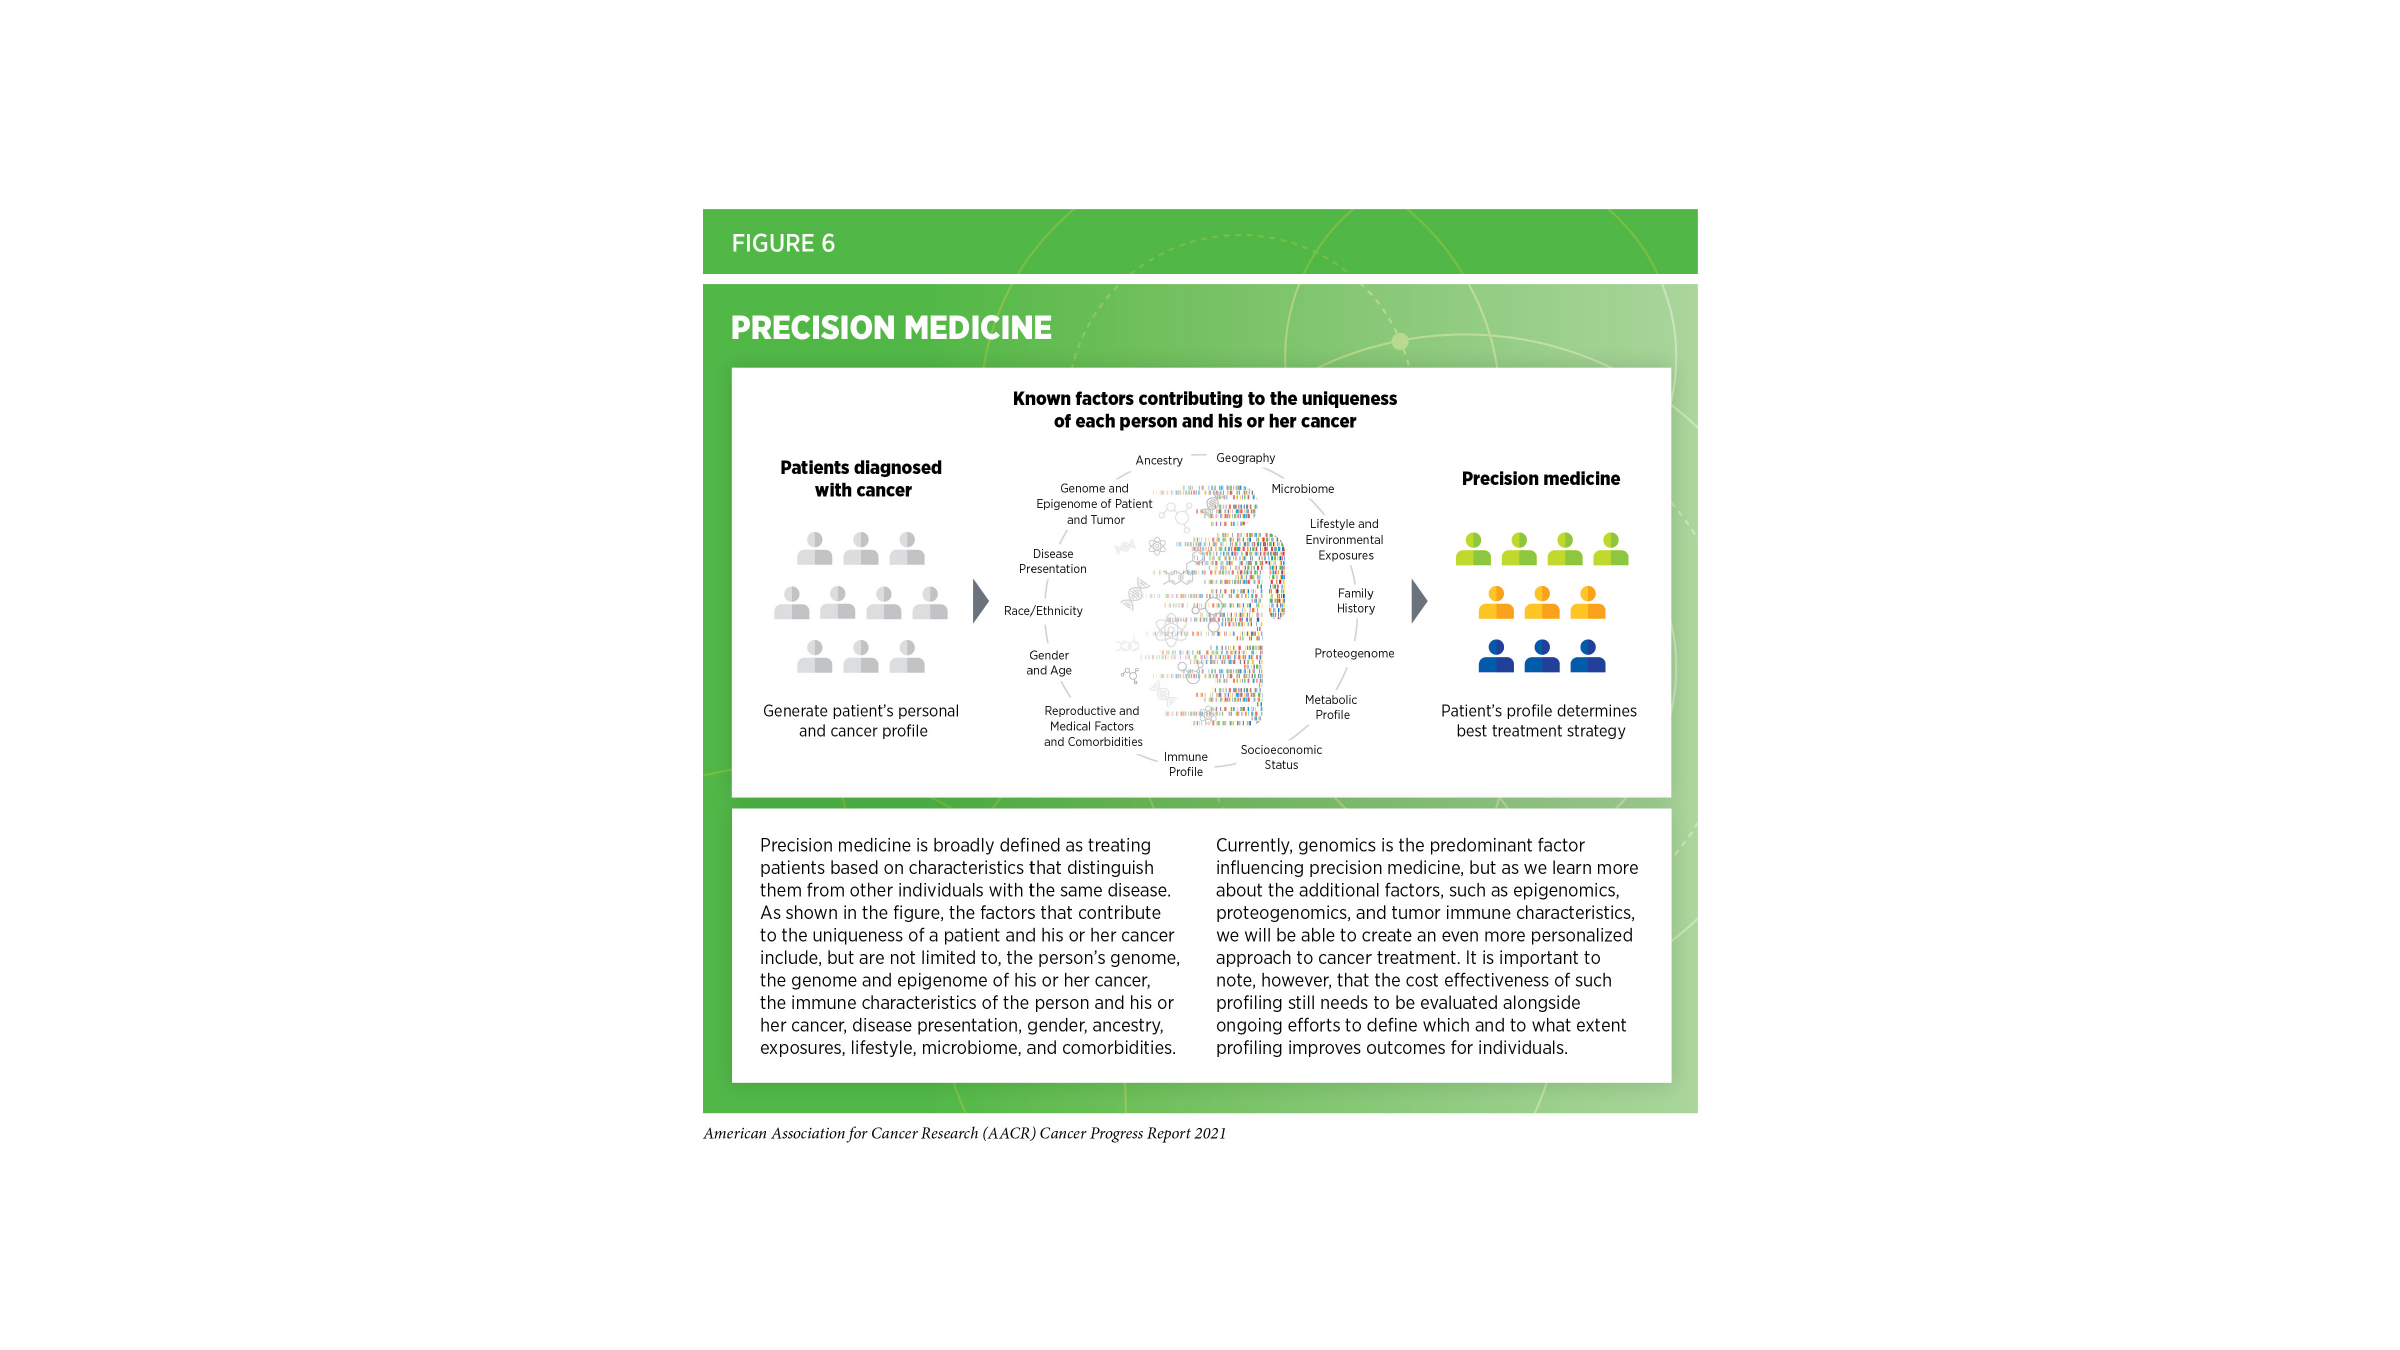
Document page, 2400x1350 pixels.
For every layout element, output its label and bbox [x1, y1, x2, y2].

picture [693, 200, 1707, 1149]
